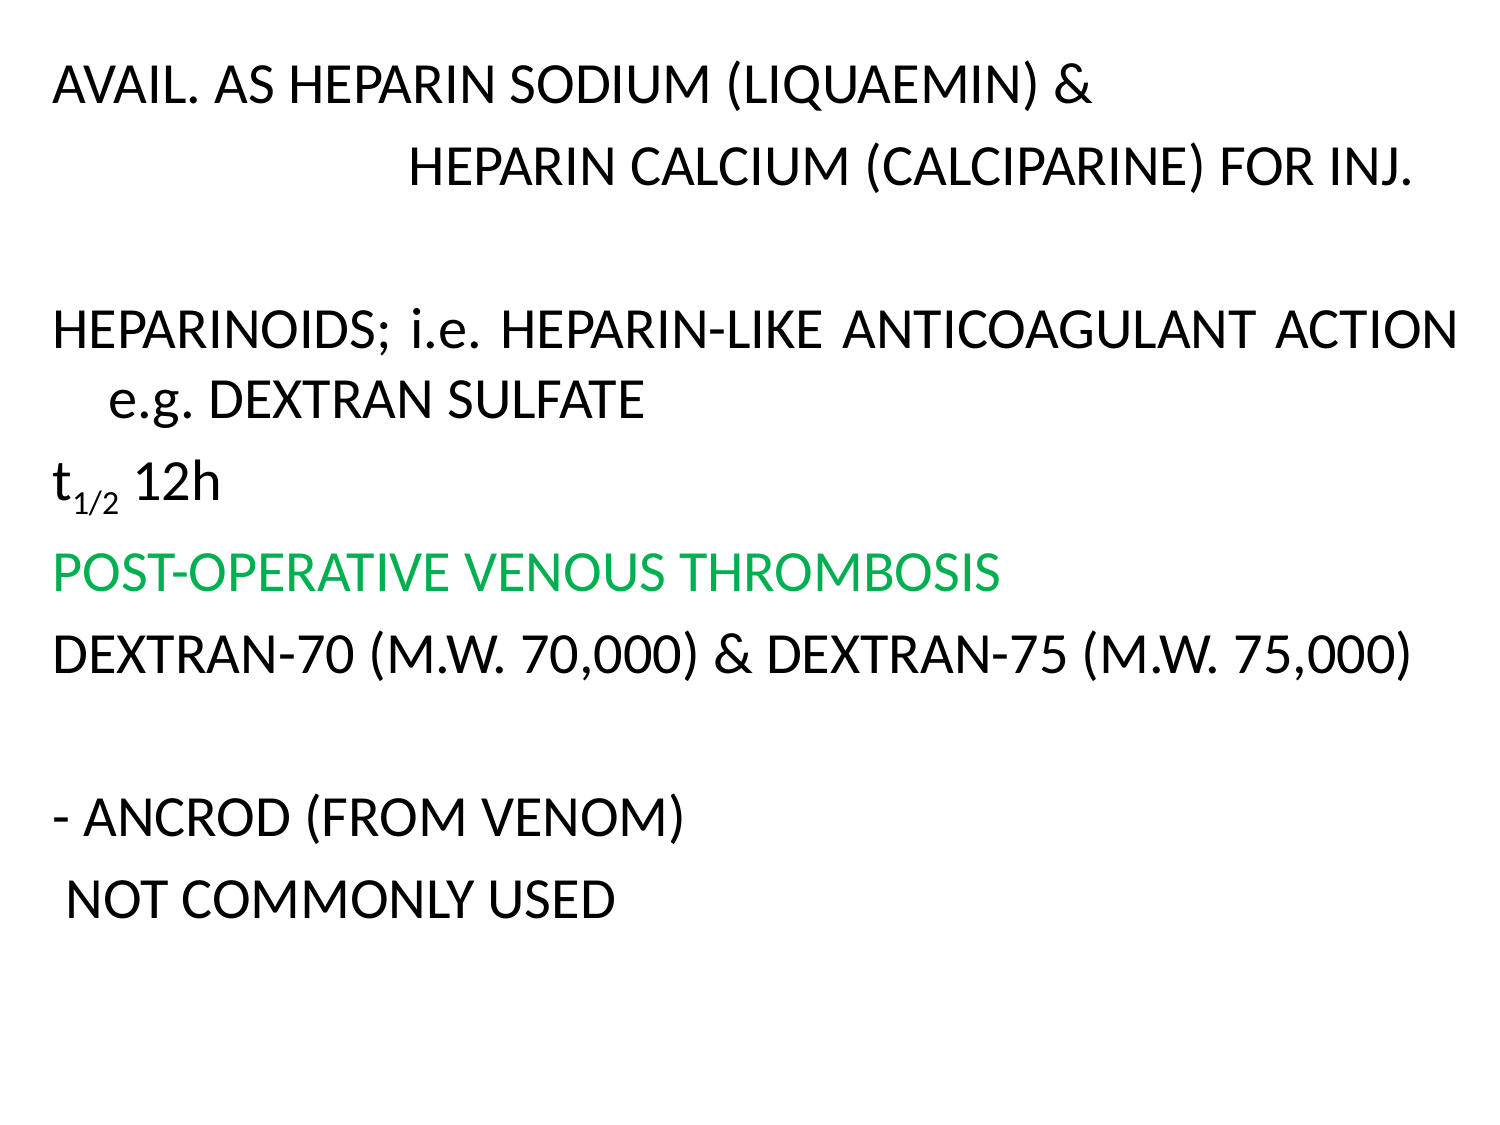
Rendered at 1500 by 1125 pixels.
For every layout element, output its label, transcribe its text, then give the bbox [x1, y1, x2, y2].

list AVAIL. AS HEPARIN SODIUM (LIQUAEMIN) & HEPARIN CALCIUM (CALCIPARINE) FOR INJ. HEPARINOIDS; i.e. HEPARIN-LIKE ANTICOAGULANT ACTION e.g. DEXTRAN SULFATE t1/2 12h POST-OPERATIVE VENOUS THROMBOSIS DEXTRAN-70 (M.W. 70,000) & DEXTRAN-75 (M.W. 75,000) - ANCROD (FROM VENOM) NOT COMMONLY USED [37, 37, 1475, 1013]
